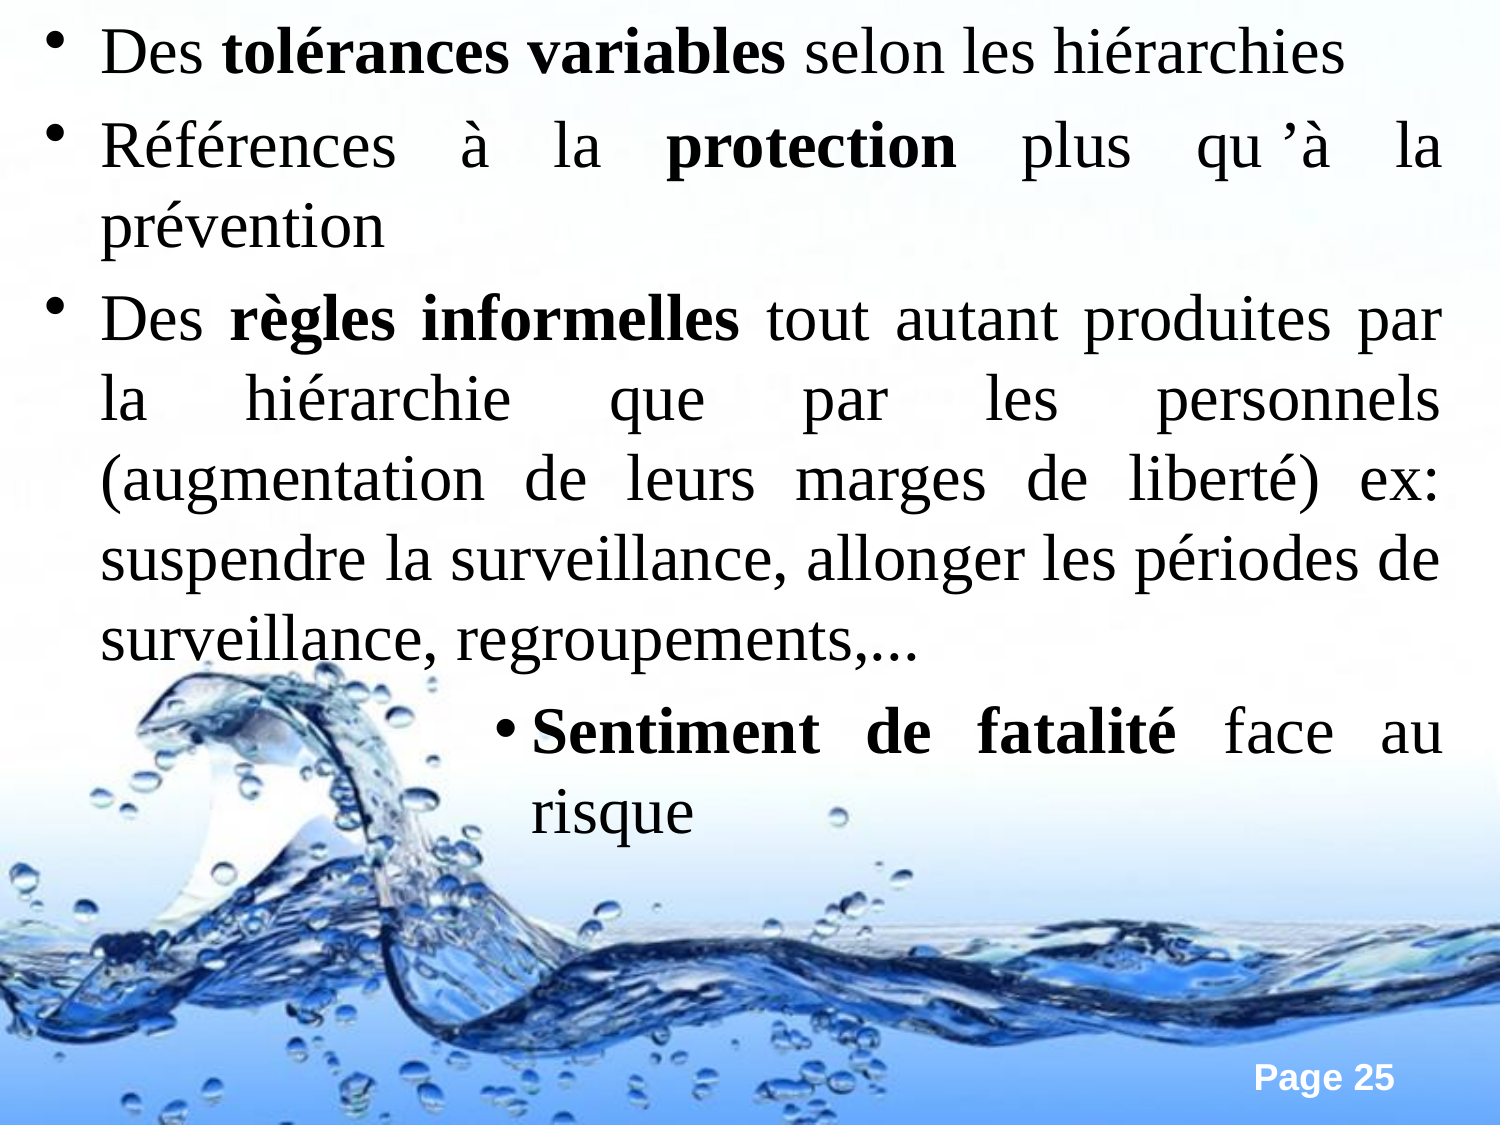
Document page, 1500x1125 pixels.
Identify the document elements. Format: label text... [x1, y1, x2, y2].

list Des tolérances variables selon les hiérarchies Références à la protection plus qu ’à la prévention Des règles informelles tout autant produites par la hiérarchie que par les personnels (augmentation de leurs marges de liberté) ex: suspendre la surveillance, allonger les périodes de surveillance, regroupements,... Sentiment de fatalité face au risque [29, 0, 1459, 875]
picture [0, 0, 1500, 1125]
